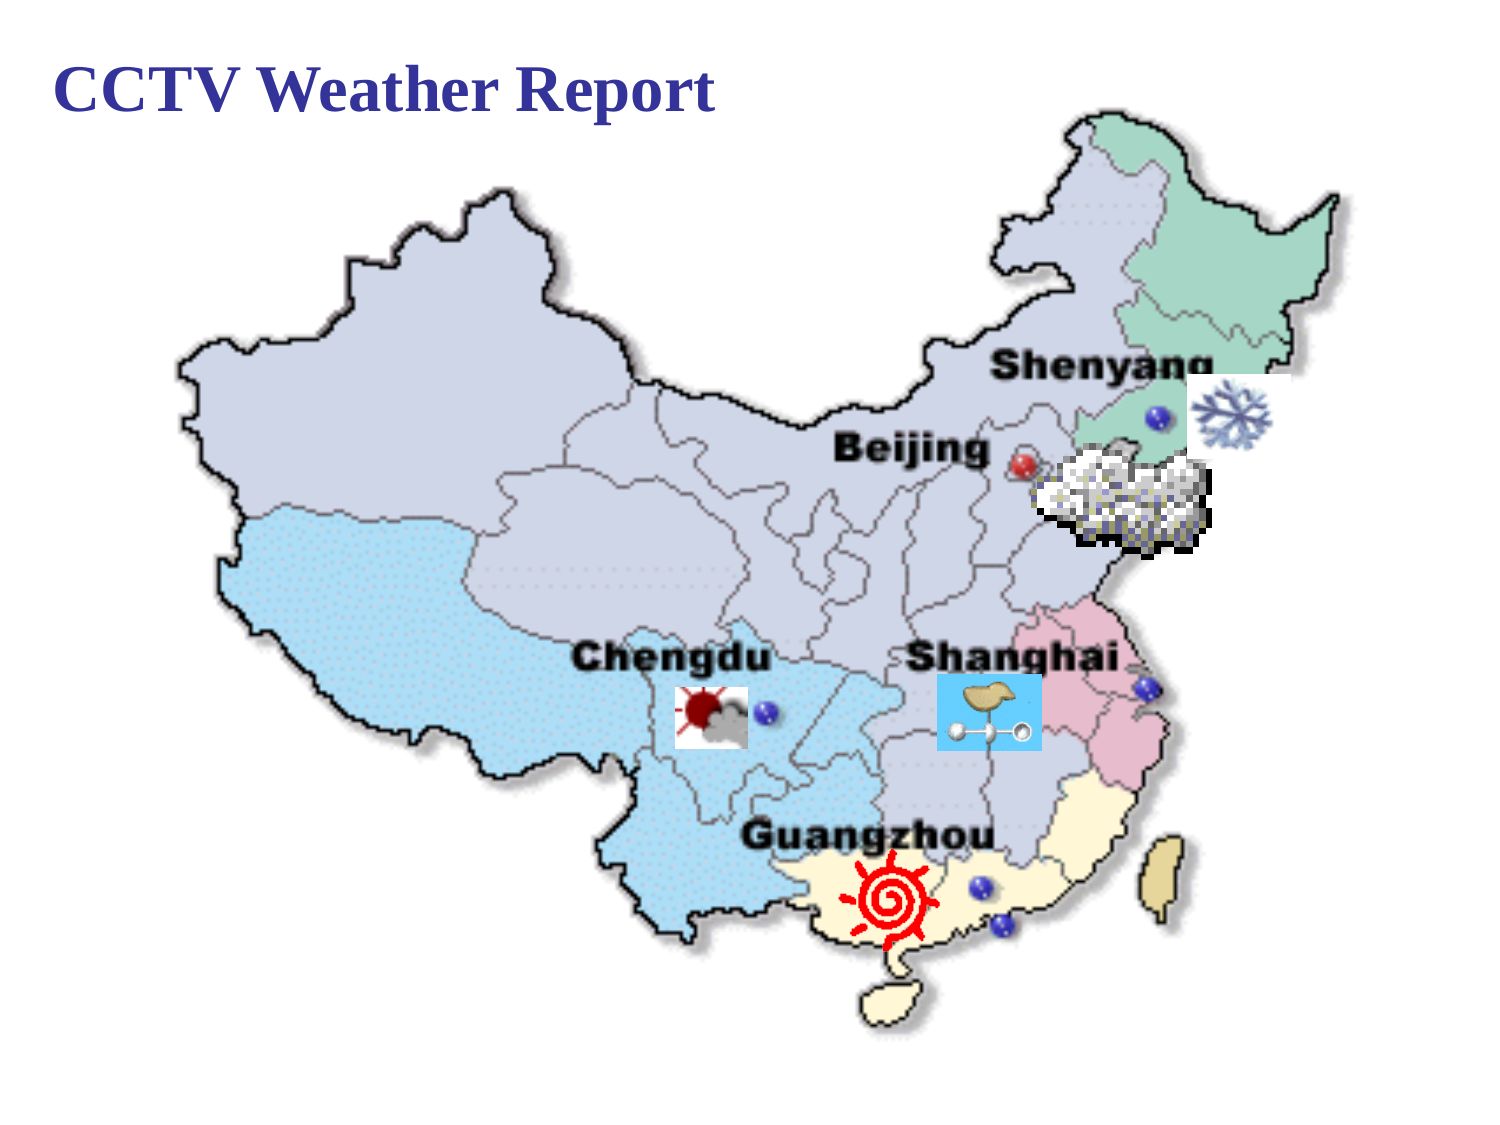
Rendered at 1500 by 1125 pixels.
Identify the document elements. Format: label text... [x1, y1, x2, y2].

picture [162, 99, 1500, 1049]
text_box CCTV Weather Report [37, 37, 888, 133]
